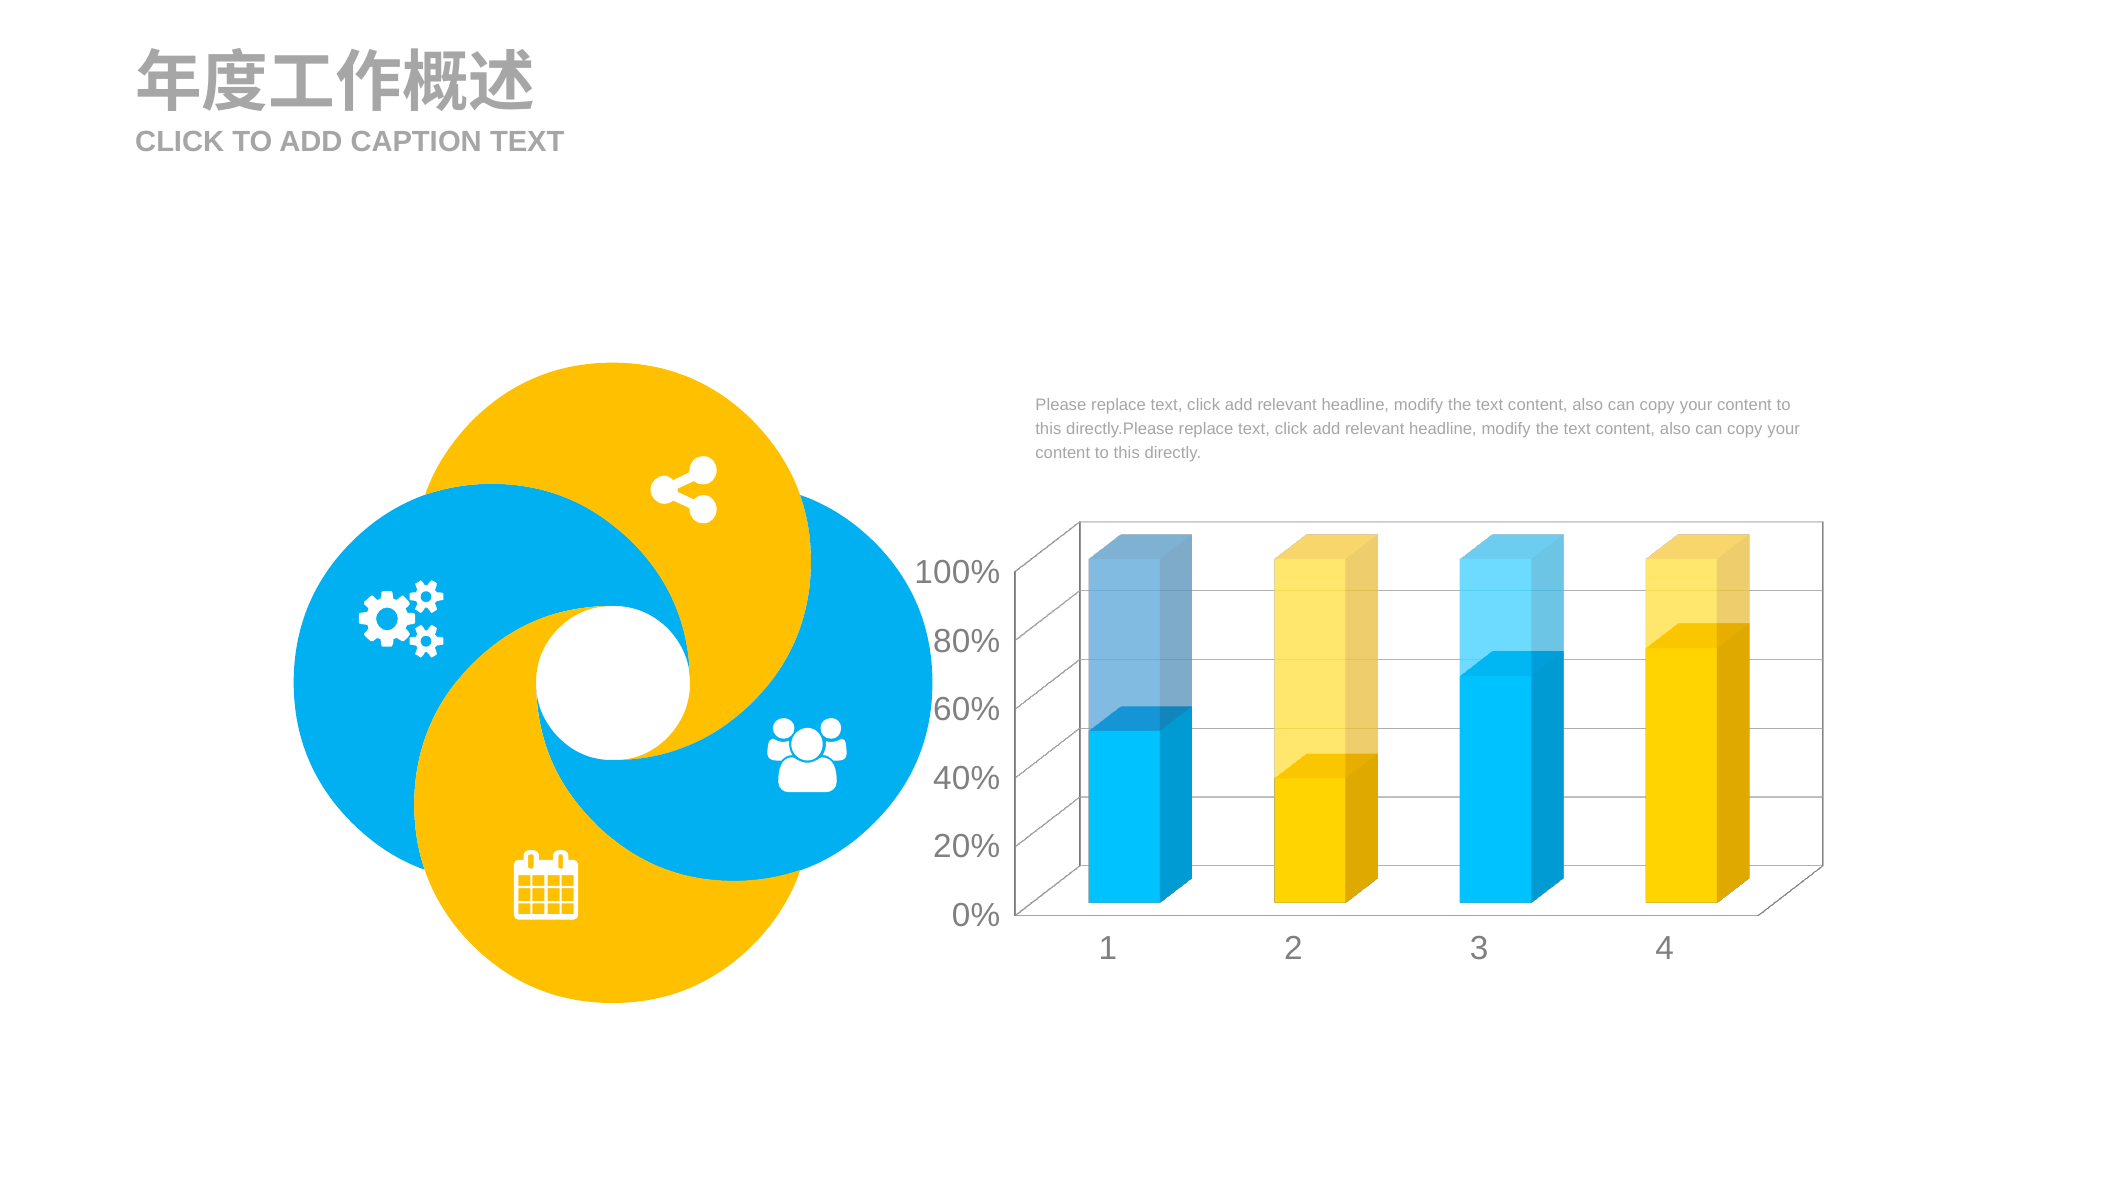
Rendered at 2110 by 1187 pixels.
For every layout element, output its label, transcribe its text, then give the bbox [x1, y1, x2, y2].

chart [858, 498, 1883, 1093]
text_box [425, 362, 810, 759]
text_box 年度工作概述 [135, 38, 596, 119]
text_box [513, 850, 579, 920]
text_box [537, 494, 858, 880]
text_box [414, 605, 801, 1003]
text_box [767, 718, 847, 793]
text_box [293, 484, 689, 870]
text_box Please replace text, click add relevant headline, modify the text content, also can copy your content to this directly.Please replace text, click add relevant headline, modify the text content, also can copy your content to this directly. [1020, 382, 1836, 469]
text_box [358, 580, 444, 658]
text_box [650, 456, 717, 524]
text_box CLICK TO ADD CAPTION TEXT [135, 122, 596, 158]
